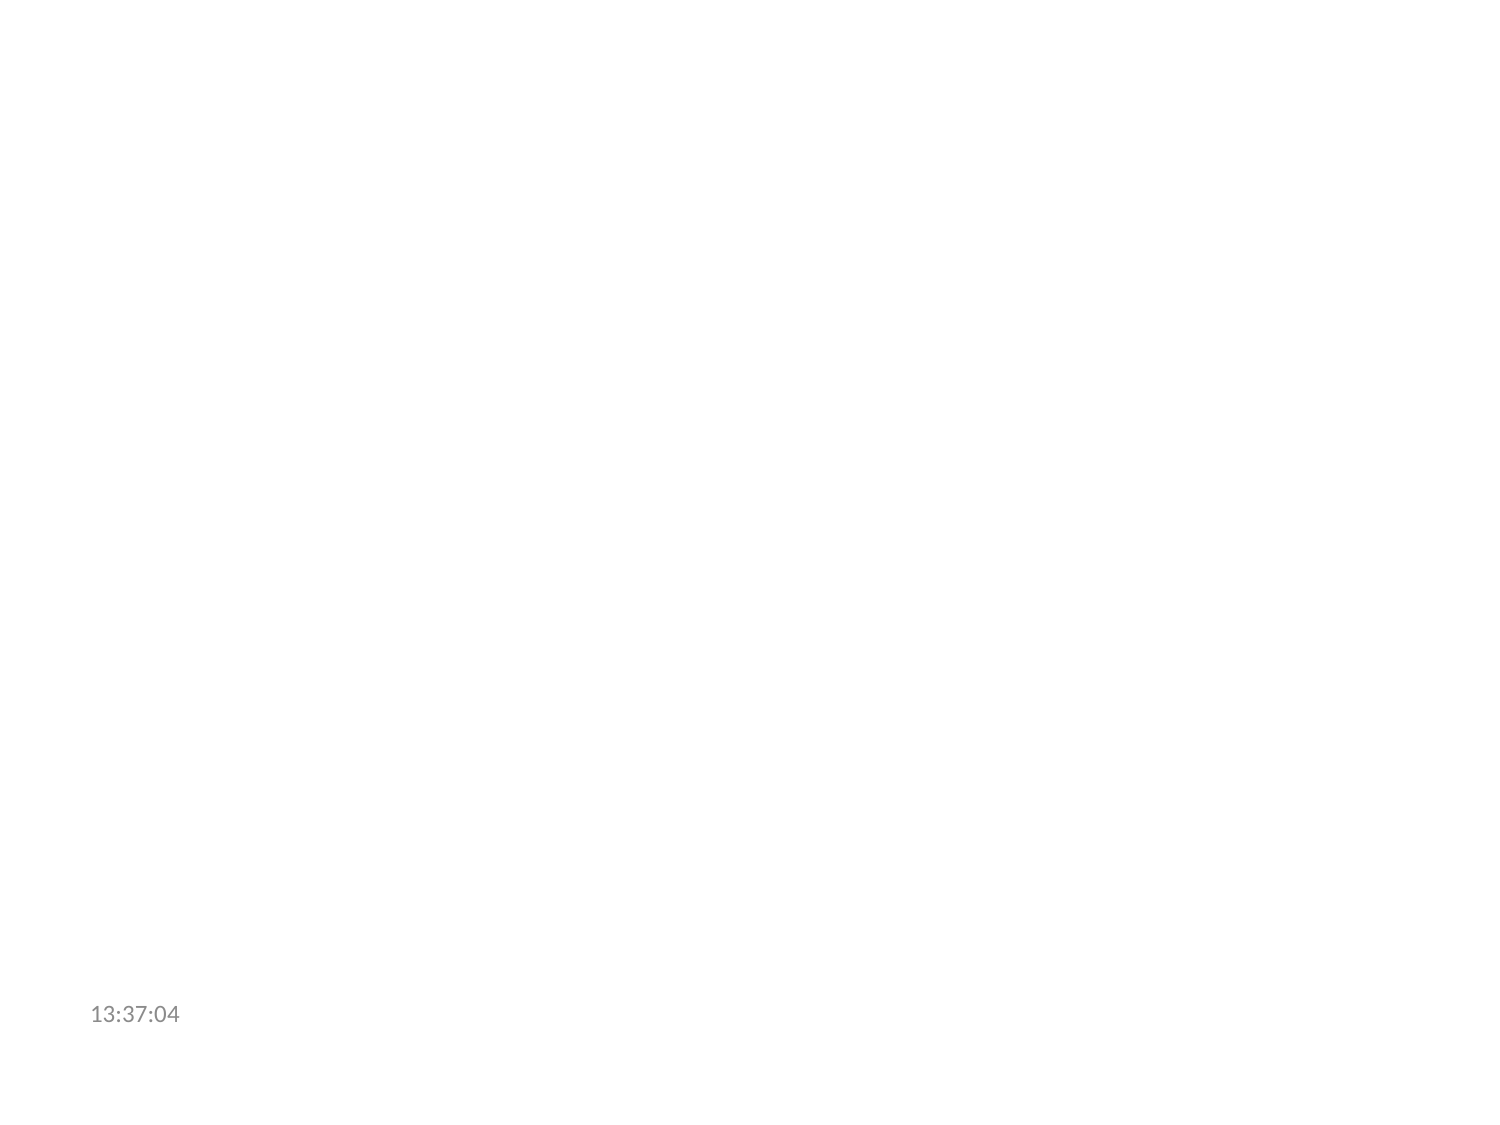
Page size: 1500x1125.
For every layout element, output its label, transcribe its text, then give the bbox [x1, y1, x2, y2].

text_box 15:35:09 [75, 982, 425, 1043]
